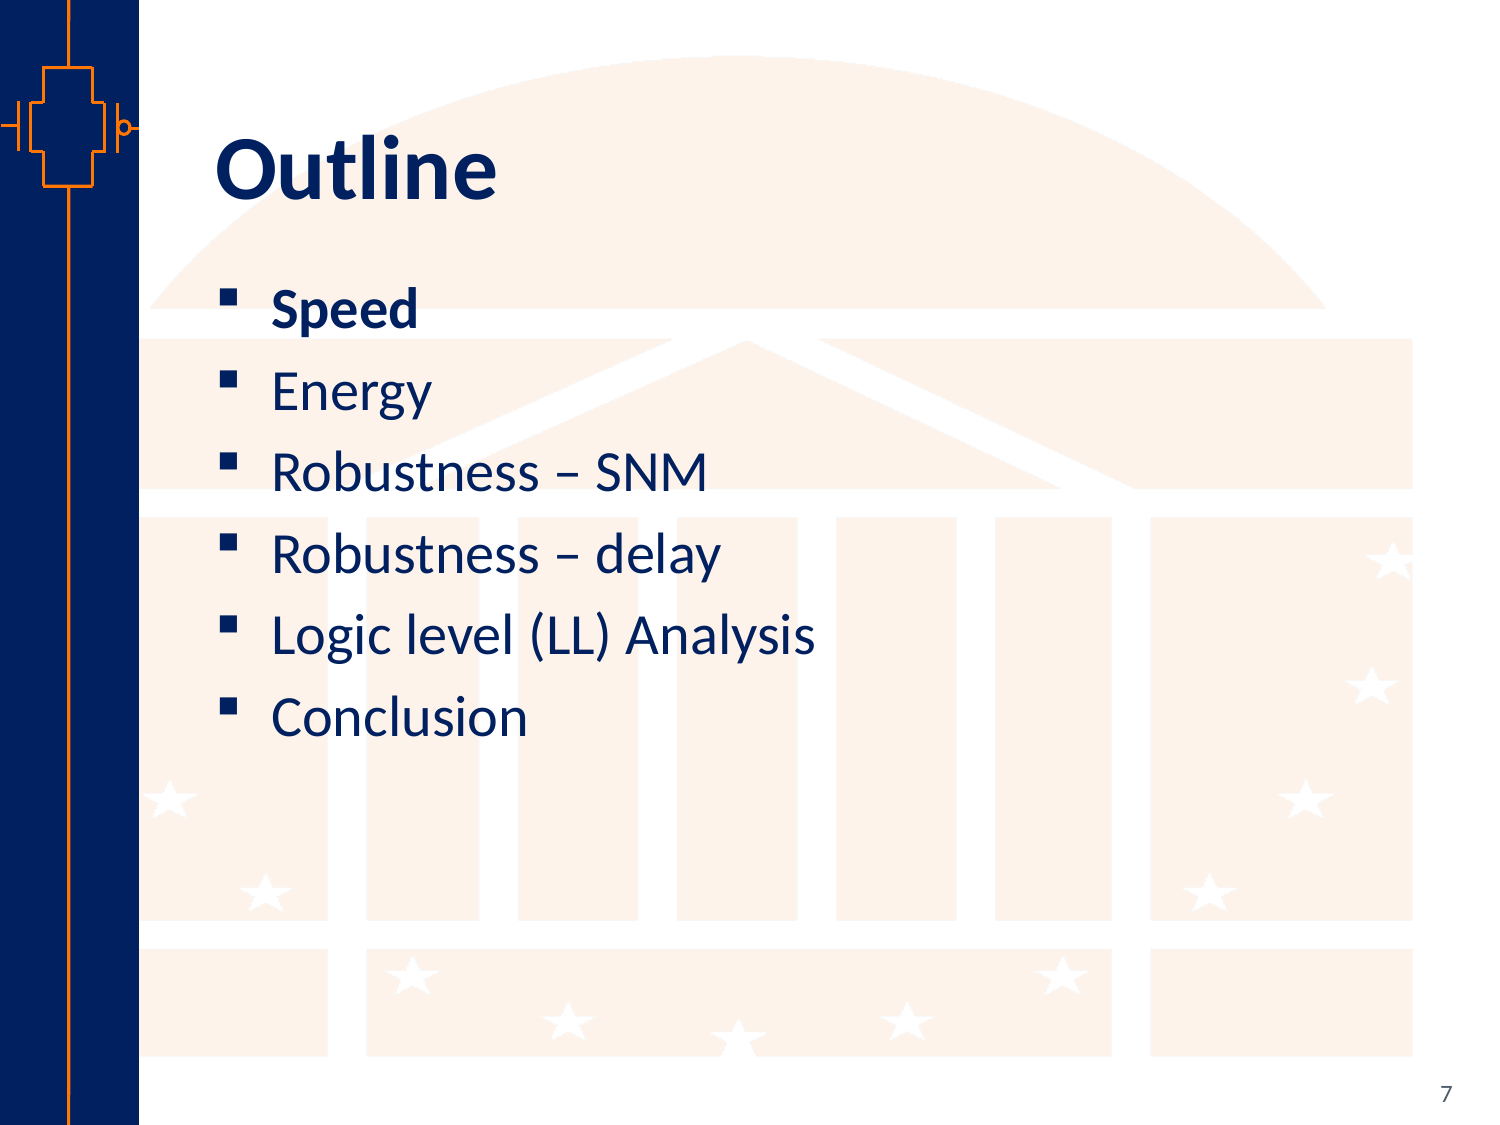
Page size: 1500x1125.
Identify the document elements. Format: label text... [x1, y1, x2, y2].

list Speed Energy Robustness – SNM Robustness – delay Logic level (LL) Analysis Conclusion [200, 262, 1425, 988]
slide_number 7 [1425, 1062, 1488, 1123]
title Outline [200, 37, 1388, 225]
